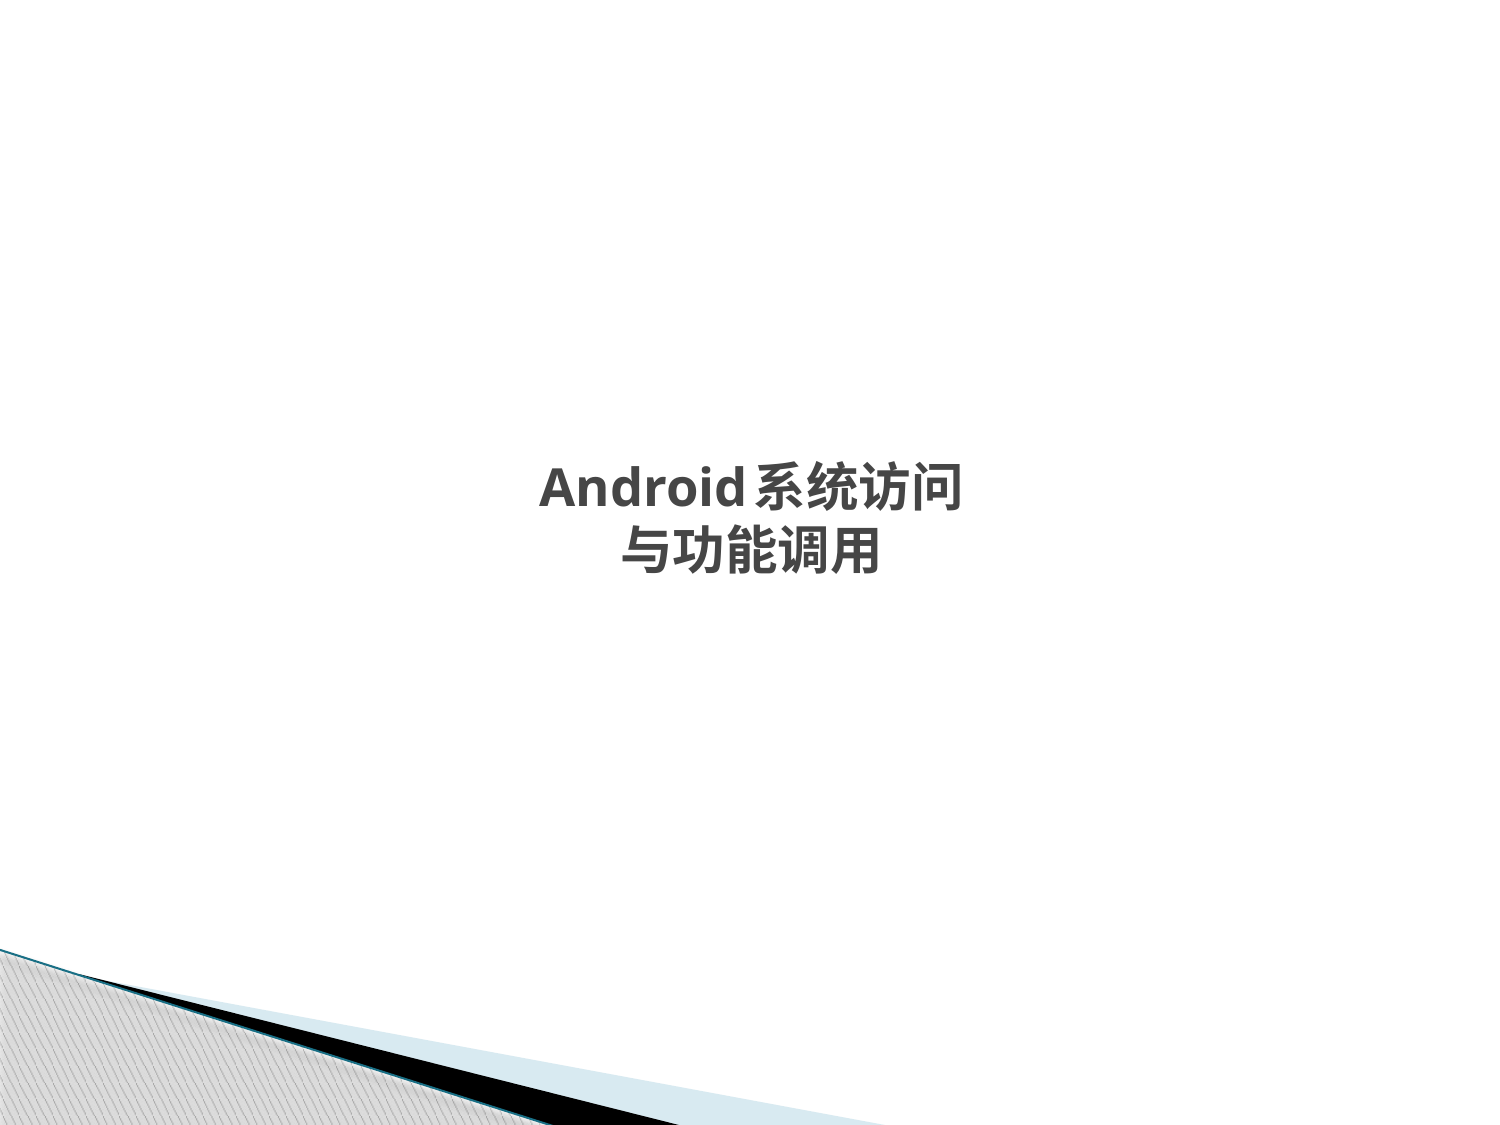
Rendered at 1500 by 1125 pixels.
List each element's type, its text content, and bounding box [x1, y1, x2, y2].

title Android系统访问 与功能调用 [76, 444, 1427, 632]
